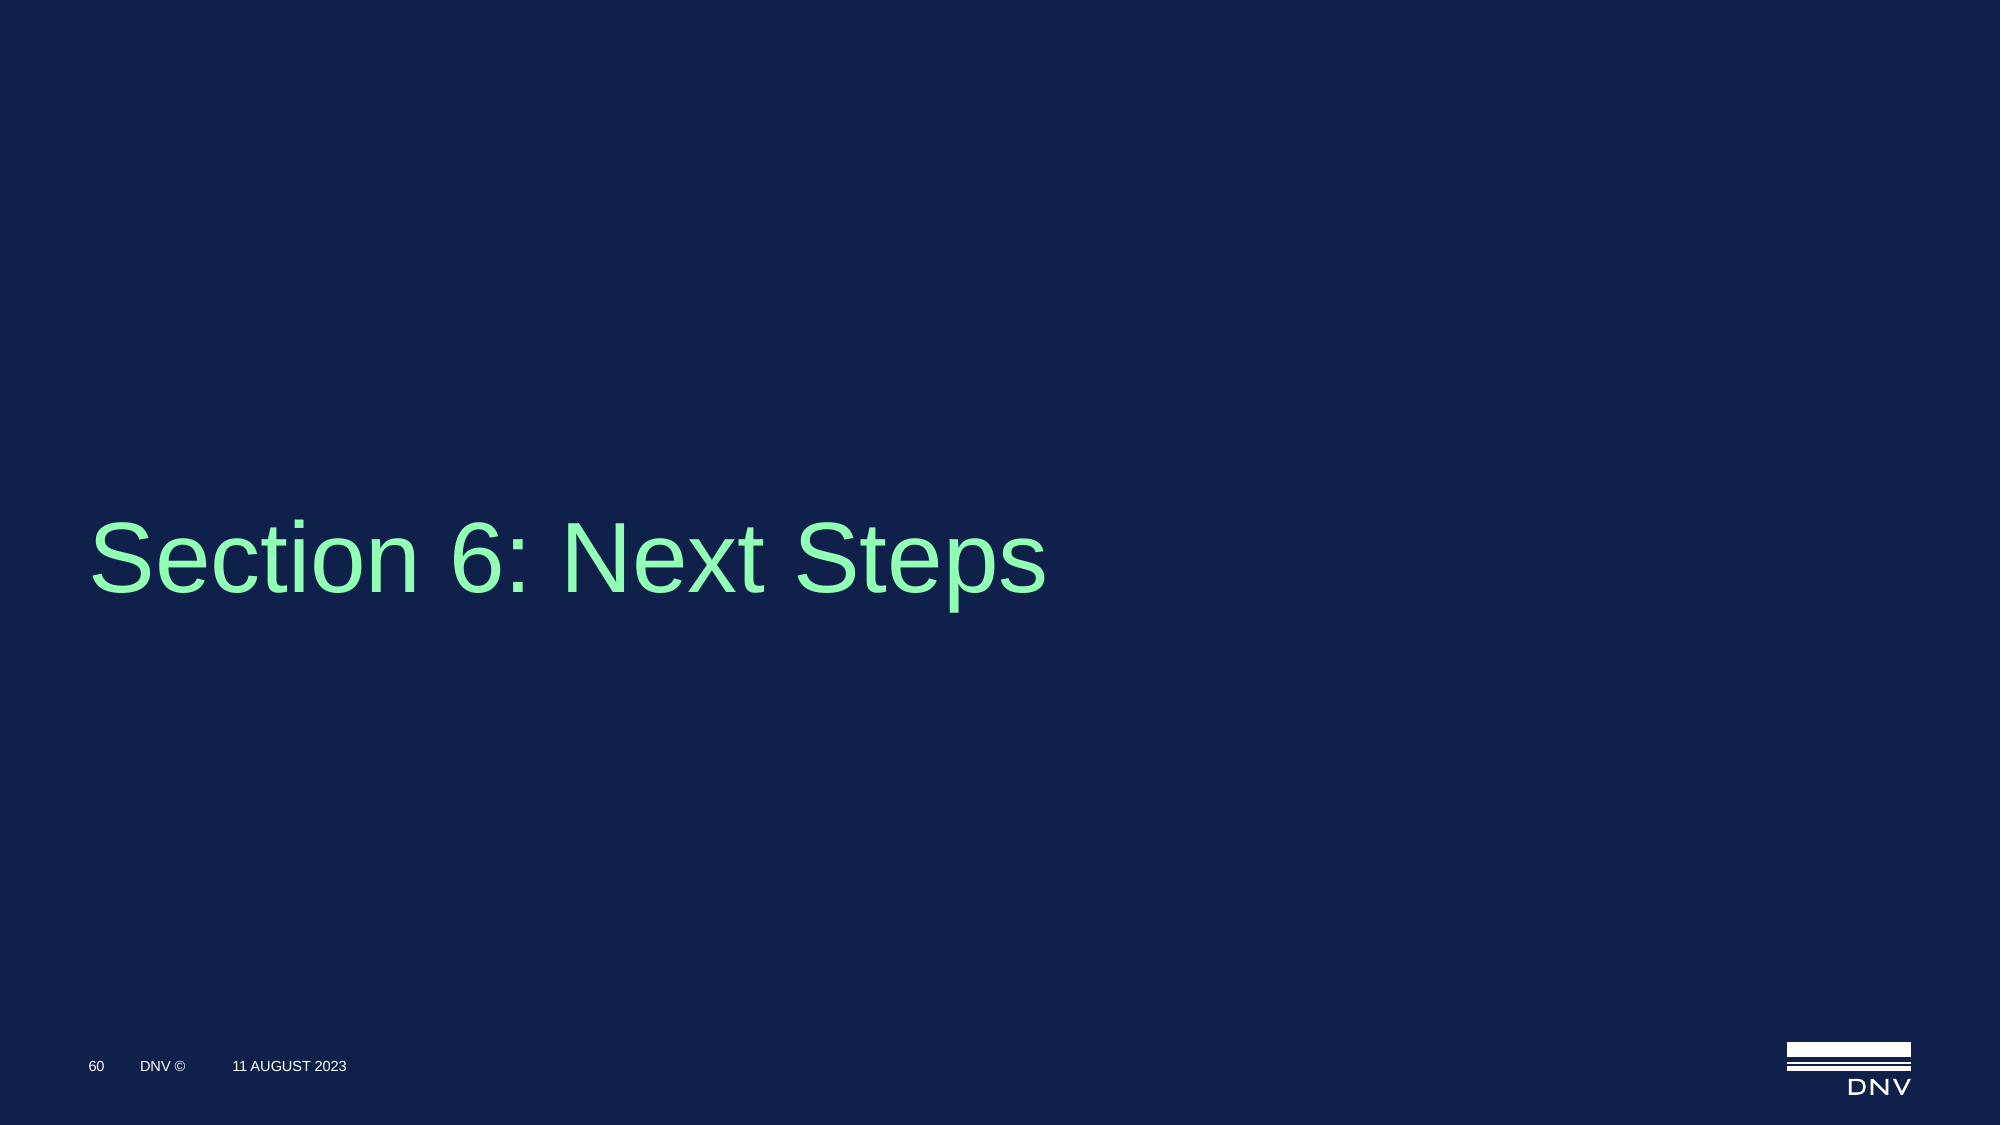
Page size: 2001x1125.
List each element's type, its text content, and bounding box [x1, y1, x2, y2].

slide_number 60 [88, 1056, 133, 1082]
title Section 6: Next Steps [88, 252, 1757, 873]
